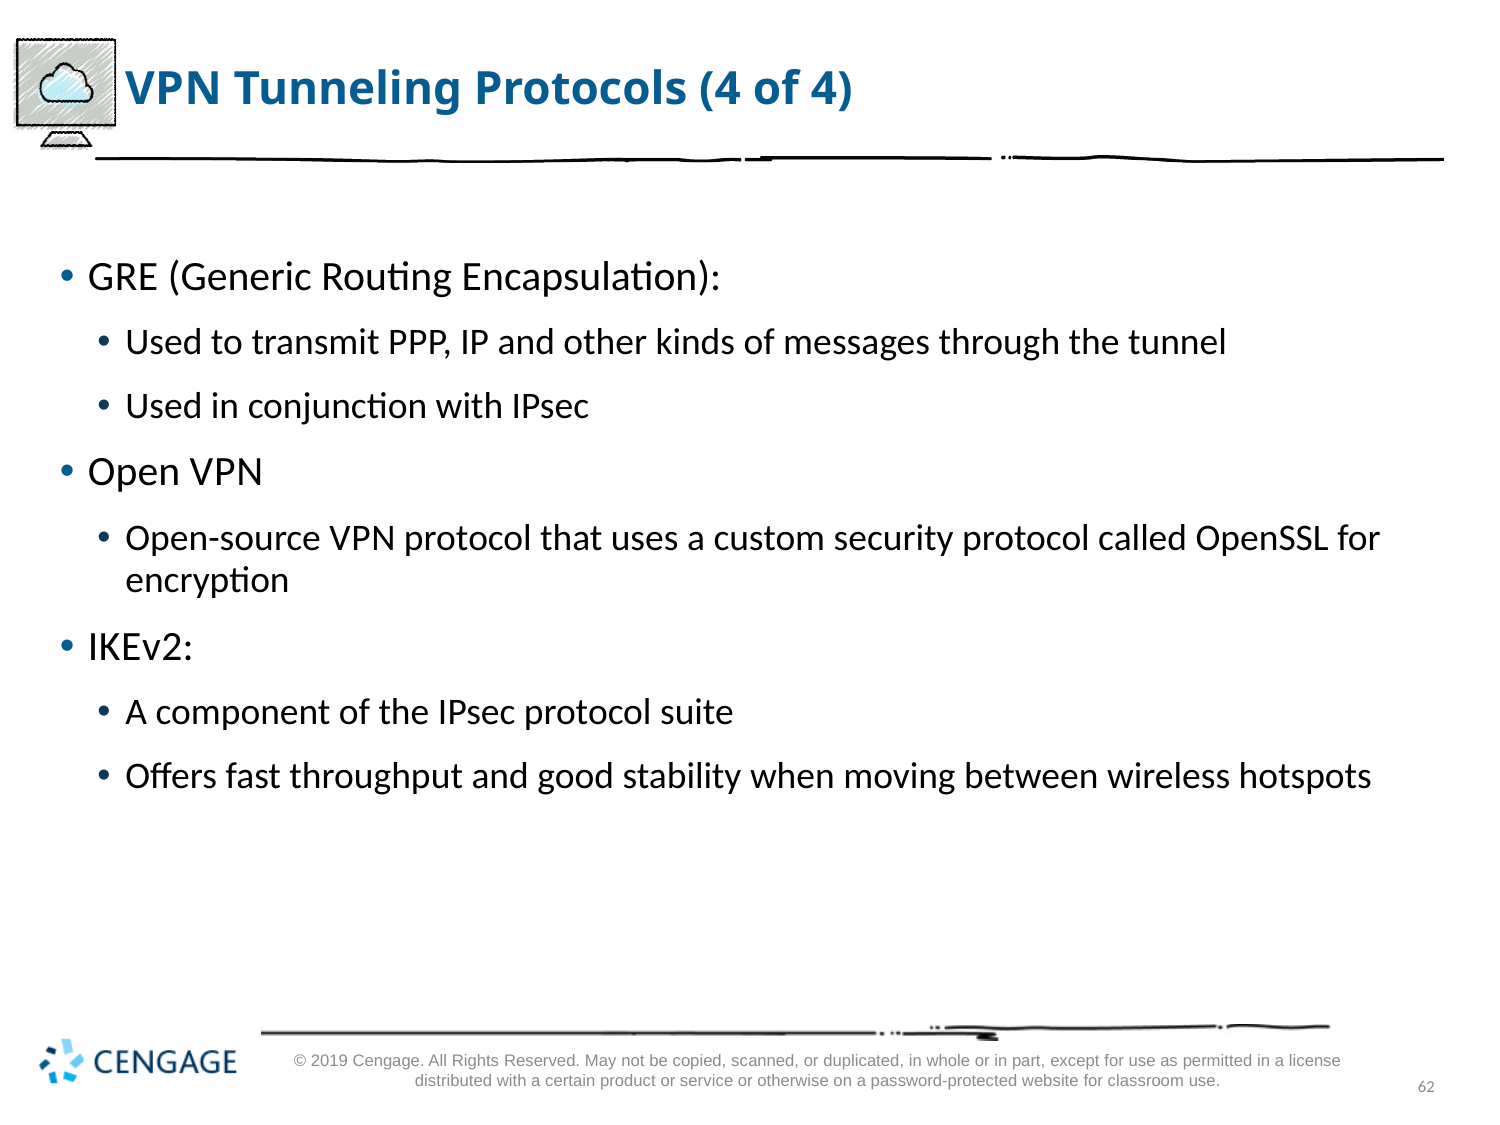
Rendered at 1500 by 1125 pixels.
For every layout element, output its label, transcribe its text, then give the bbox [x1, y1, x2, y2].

footer © 2019 Cengage. All Rights Reserved. May not be copied, scanned, or duplicated, in whole or in part, except for use as permitted in a license distributed with a certain product or service or otherwise on a password-protected website for classroom use. [262, 1050, 1375, 1091]
list G R E (Generic Routing Encapsulation): Used to transmit P P P, IP and other kinds of messages through the tunnel Used in conjunction with IPsec Open V P N Open-source V P N protocol that uses a custom security protocol called OpenSSL for encryption I K E v 2: A component of the IPsec protocol suite Offers fast throughput and good stability when moving between wireless hotspots [59, 252, 1441, 803]
picture [261, 1024, 1331, 1041]
picture [19, 1025, 249, 1096]
picture [95, 155, 1444, 163]
picture [13, 36, 117, 151]
title V P N Tunneling Protocols (4 of 4) [125, 66, 1442, 116]
